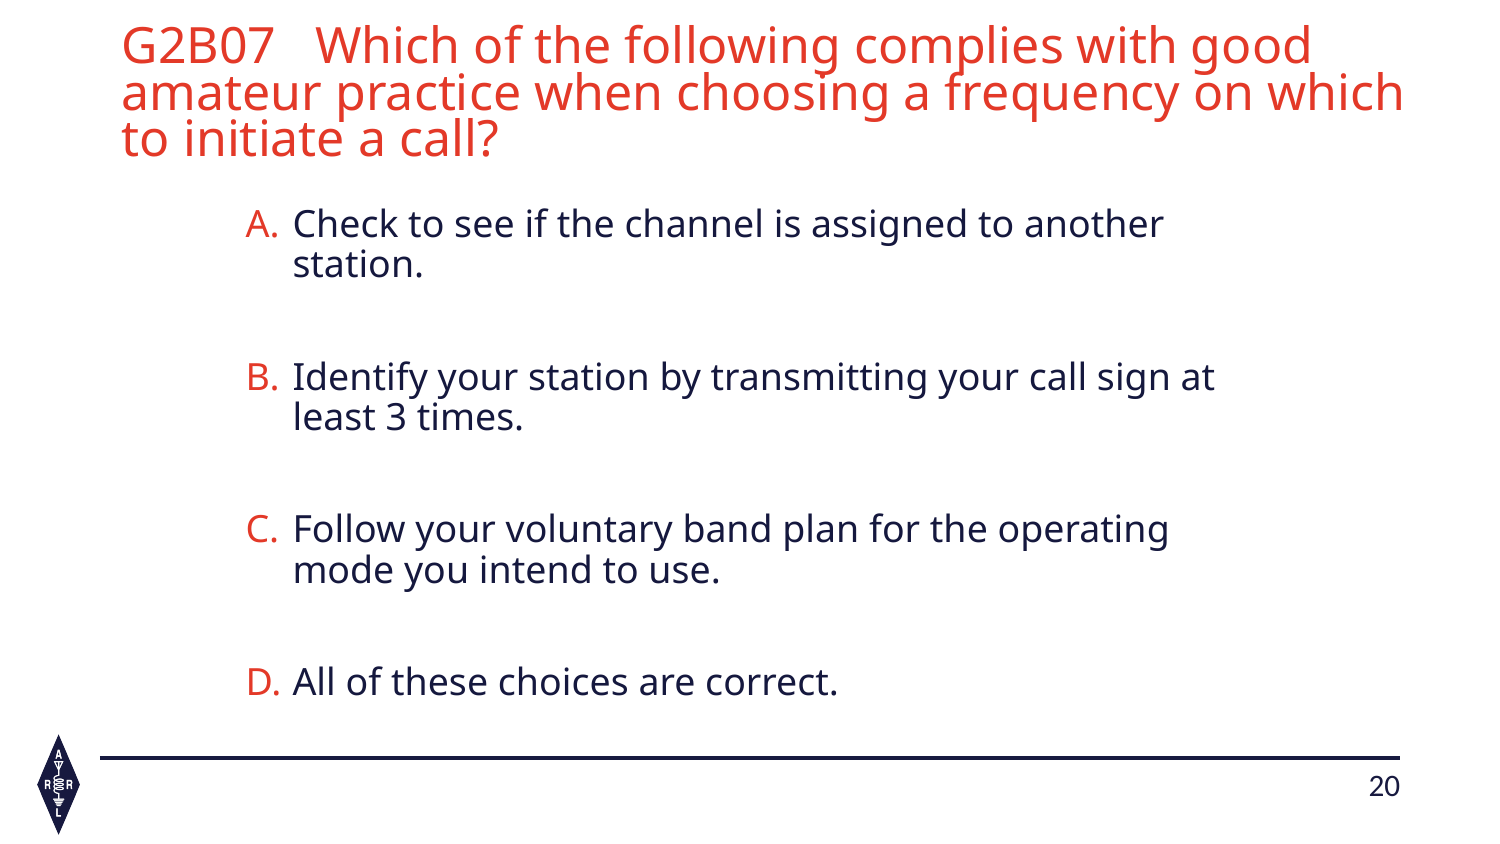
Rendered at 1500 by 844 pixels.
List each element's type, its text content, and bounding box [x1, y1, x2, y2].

slide_number 20 [1302, 761, 1400, 807]
list Check to see if the channel is assigned to another station. Identify your station by transmitting your call sign at least 3 times. Follow your voluntary band plan for the operating mode you intend to use. All of these choices are correct. [245, 199, 1255, 810]
picture [37, 734, 80, 835]
title G2B07 Which of the following complies with good amateur practice when choosing a frequency on which to initiate a call? [121, 20, 1457, 235]
